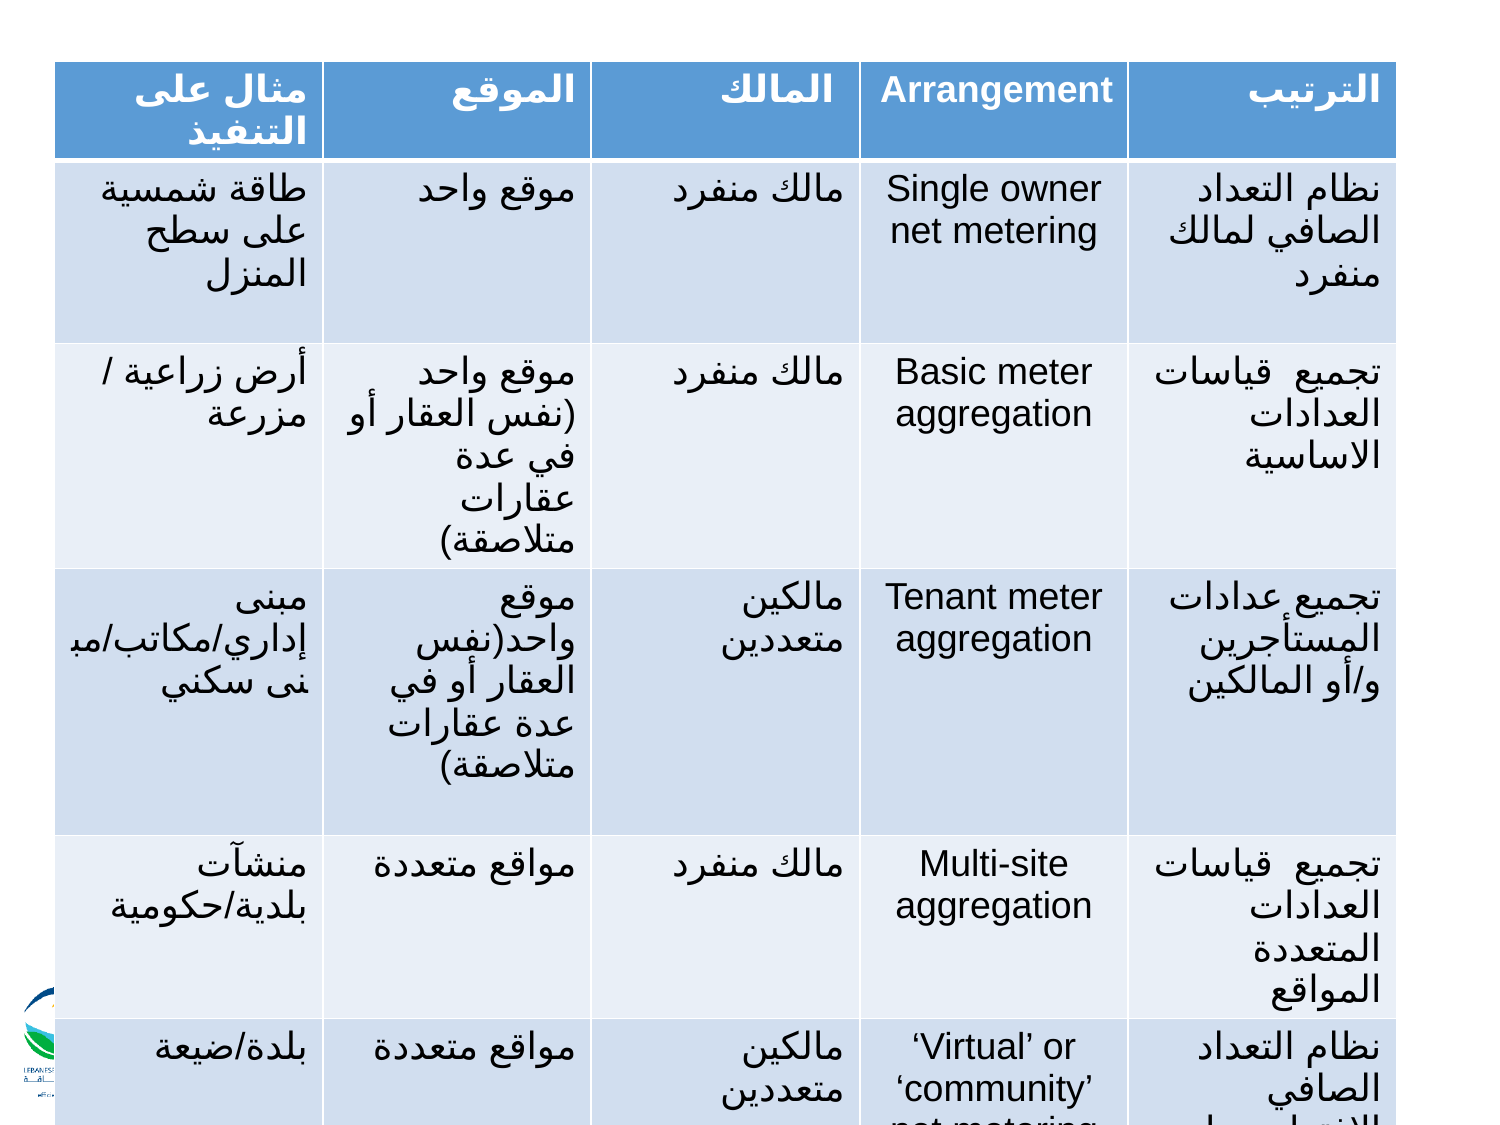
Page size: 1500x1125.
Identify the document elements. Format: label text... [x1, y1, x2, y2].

table_cell منشآت بلدية/حكومية [55, 836, 322, 1018]
table_header Arrangement [861, 62, 1127, 158]
table_cell مالكين متعددين [592, 1019, 859, 1125]
table_header مثال على التنفيذ [55, 62, 322, 158]
table_cell موقع واحد(نفس العقار أو في عدة عقارات متلاصقة) [324, 569, 590, 835]
table_cell نظام التعداد الصافي لمالك منفرد [1129, 163, 1396, 343]
picture [22, 986, 54, 1099]
table_cell مبنى إداري/مكاتب/مبنى سكني [55, 569, 322, 835]
table_cell مواقع متعددة [324, 836, 590, 1018]
table_cell مالك منفرد [592, 163, 859, 343]
table_cell مواقع متعددة [324, 1019, 590, 1125]
table_cell تجميع عدادات المستأجرين و/أو المالكين [1129, 569, 1396, 835]
table_header الموقع [324, 62, 590, 158]
table_cell مالك منفرد [592, 344, 859, 568]
table_cell Multi-site aggregation [861, 836, 1127, 1018]
table_cell نظام التعداد الصافي الإفتراضي او الجماعي [1129, 1019, 1396, 1125]
table_cell تجميع قياسات العدادات المتعددة المواقع [1129, 836, 1396, 1018]
table_cell طاقة شمسية على سطح المنزل [55, 163, 322, 343]
table_cell تجميع قياسات العدادات الاساسية [1129, 344, 1396, 568]
table_cell أرض زراعية / مزرعة [55, 344, 322, 568]
table_cell ‘Virtual’ or ‘community’ net metering [861, 1019, 1127, 1125]
table_header الترتيب [1129, 62, 1396, 158]
table_cell Tenant meter aggregation [861, 569, 1127, 835]
table_cell Basic meter aggregation [861, 344, 1127, 568]
table_cell بلدة/ضيعة [55, 1019, 322, 1125]
table_cell مالك منفرد [592, 836, 859, 1018]
table_header المالك [592, 62, 859, 158]
table_cell مالكين متعددين [592, 569, 859, 835]
table_cell موقع واحد (نفس العقار أو في عدة عقارات متلاصقة) [324, 344, 590, 568]
table_cell موقع واحد [324, 163, 590, 343]
table_cell Single owner net metering [861, 163, 1127, 343]
